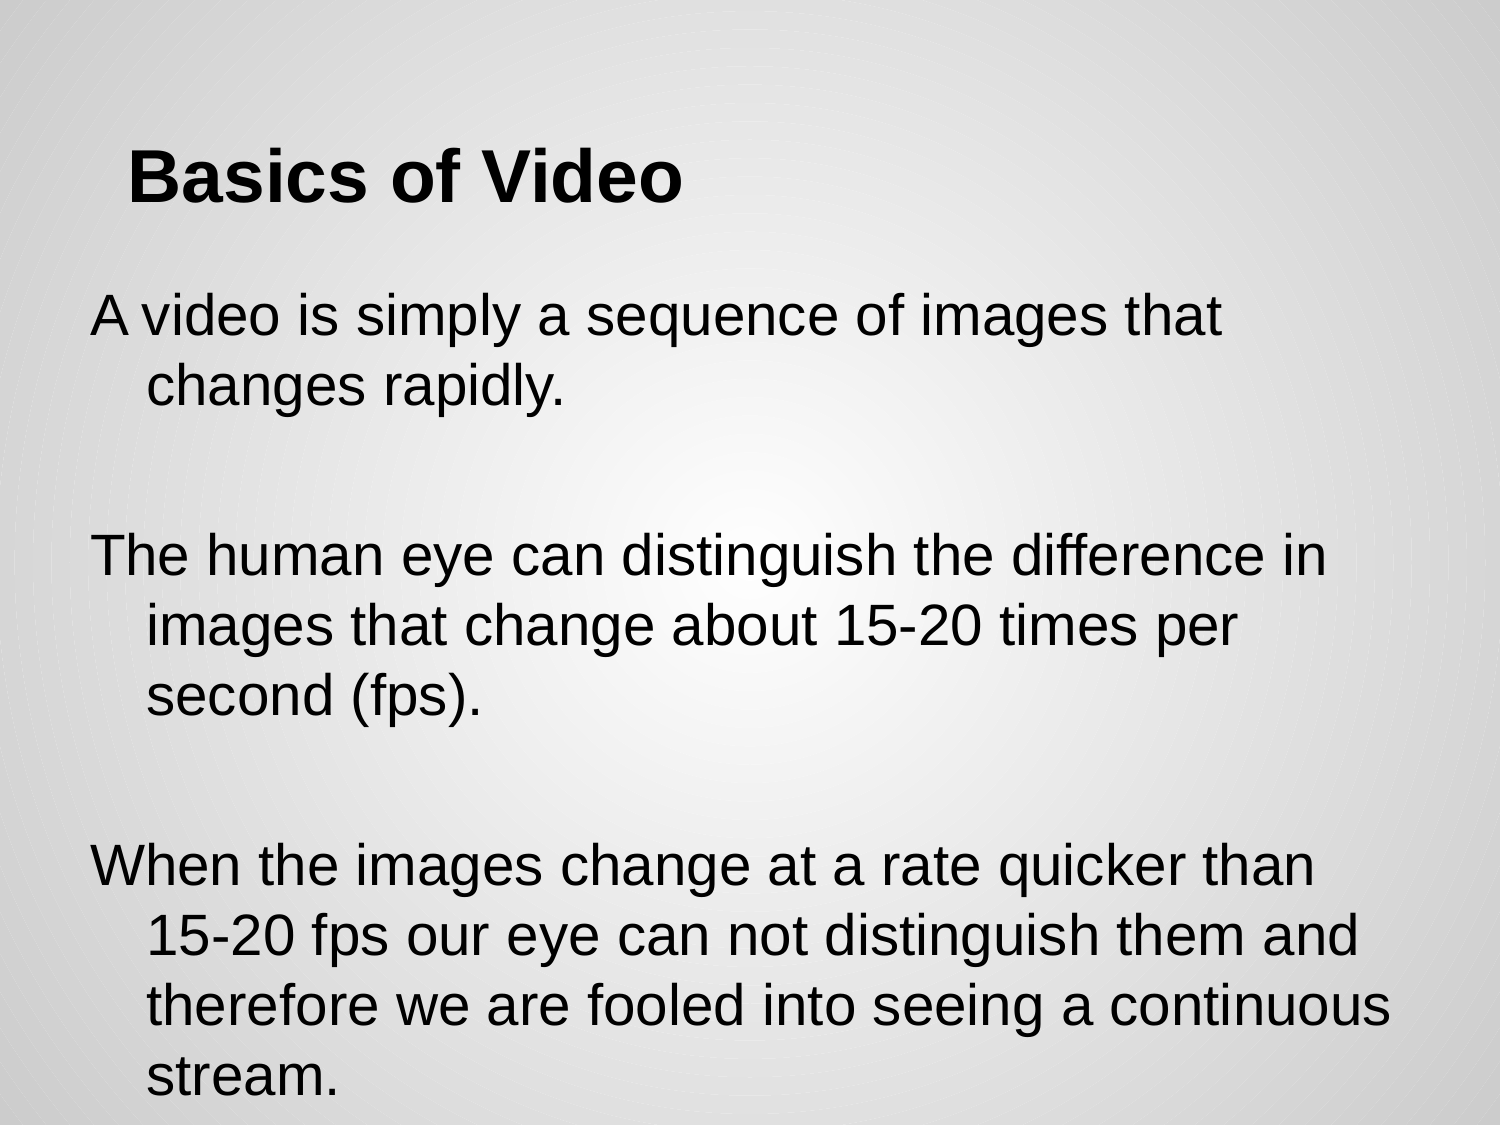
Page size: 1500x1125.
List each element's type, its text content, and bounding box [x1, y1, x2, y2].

list A video is simply a sequence of images that changes rapidly. The human eye can distinguish the difference in images that change about 15-20 times per second (fps). When the images change at a rate quicker than 15-20 fps our eye can not distinguish them and therefore we are fooled into seeing a continuous stream. [75, 262, 1425, 1123]
title Basics of Video [75, 14, 1425, 233]
